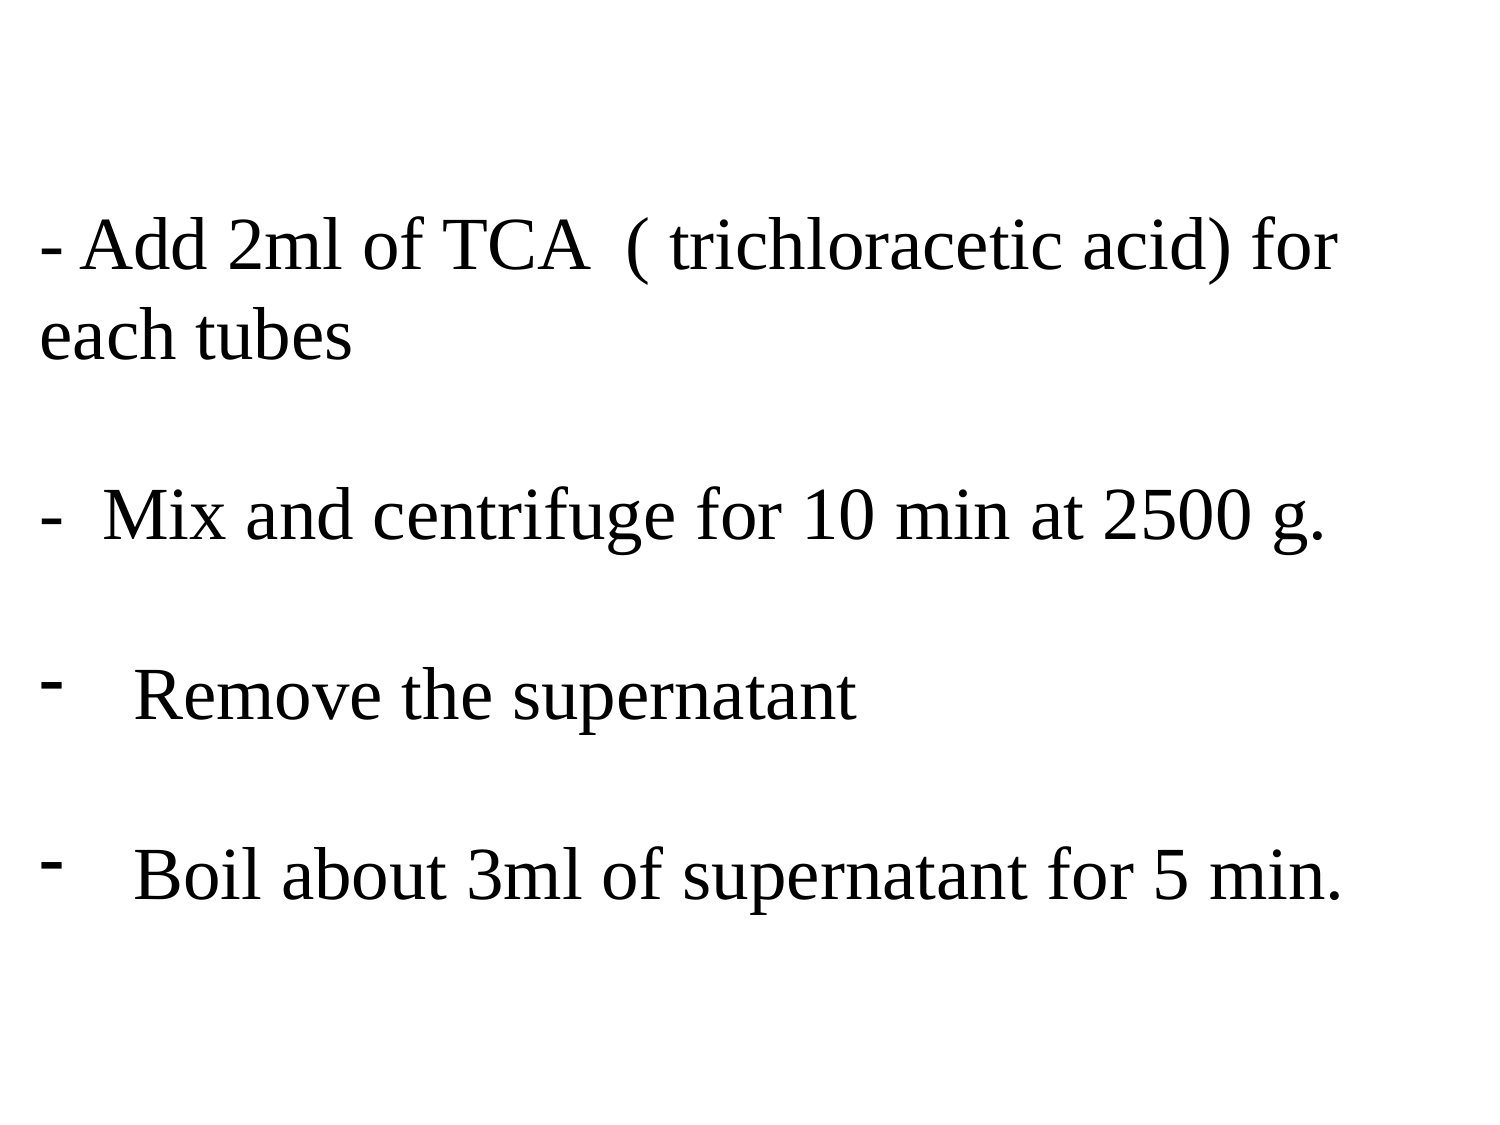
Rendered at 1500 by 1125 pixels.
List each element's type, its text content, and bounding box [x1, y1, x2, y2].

text_box - Add 2ml of TCA ( trichloracetic acid) for each tubes - Mix and centrifuge for 10 min at 2500 g. Remove the supernatant Boil about 3ml of supernatant for 5 min. [24, 187, 1475, 923]
